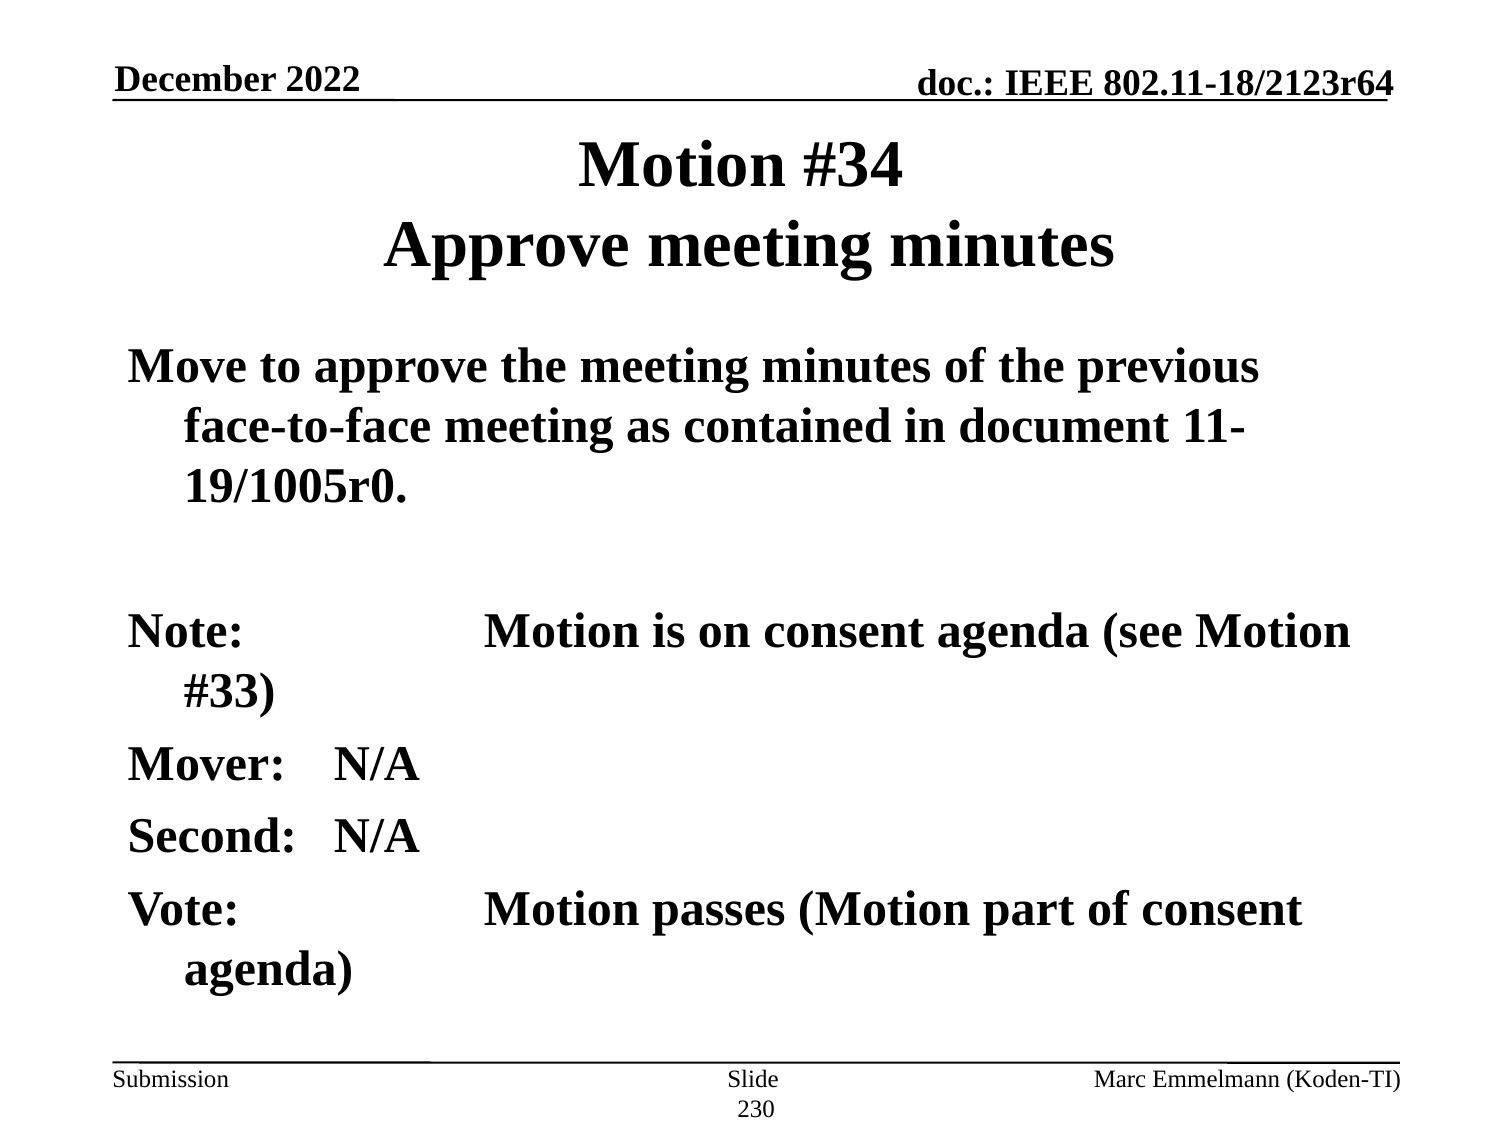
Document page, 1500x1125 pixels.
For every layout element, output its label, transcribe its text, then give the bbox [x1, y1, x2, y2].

list Move to approve the meeting minutes of the previous face-to-face meeting as contained in document 11-19/1005r0. Note: Motion is on consent agenda (see Motion #33) Mover: N/A Second: N/A Vote: Motion passes (Motion part of consent agenda) [112, 324, 1388, 1000]
title Motion #34 Approve meeting minutes [112, 112, 1388, 288]
slide_number Slide 230 [712, 1061, 800, 1123]
footer Marc Emmelmann (Koden-TI) [878, 1061, 1402, 1093]
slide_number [114, 54, 423, 100]
